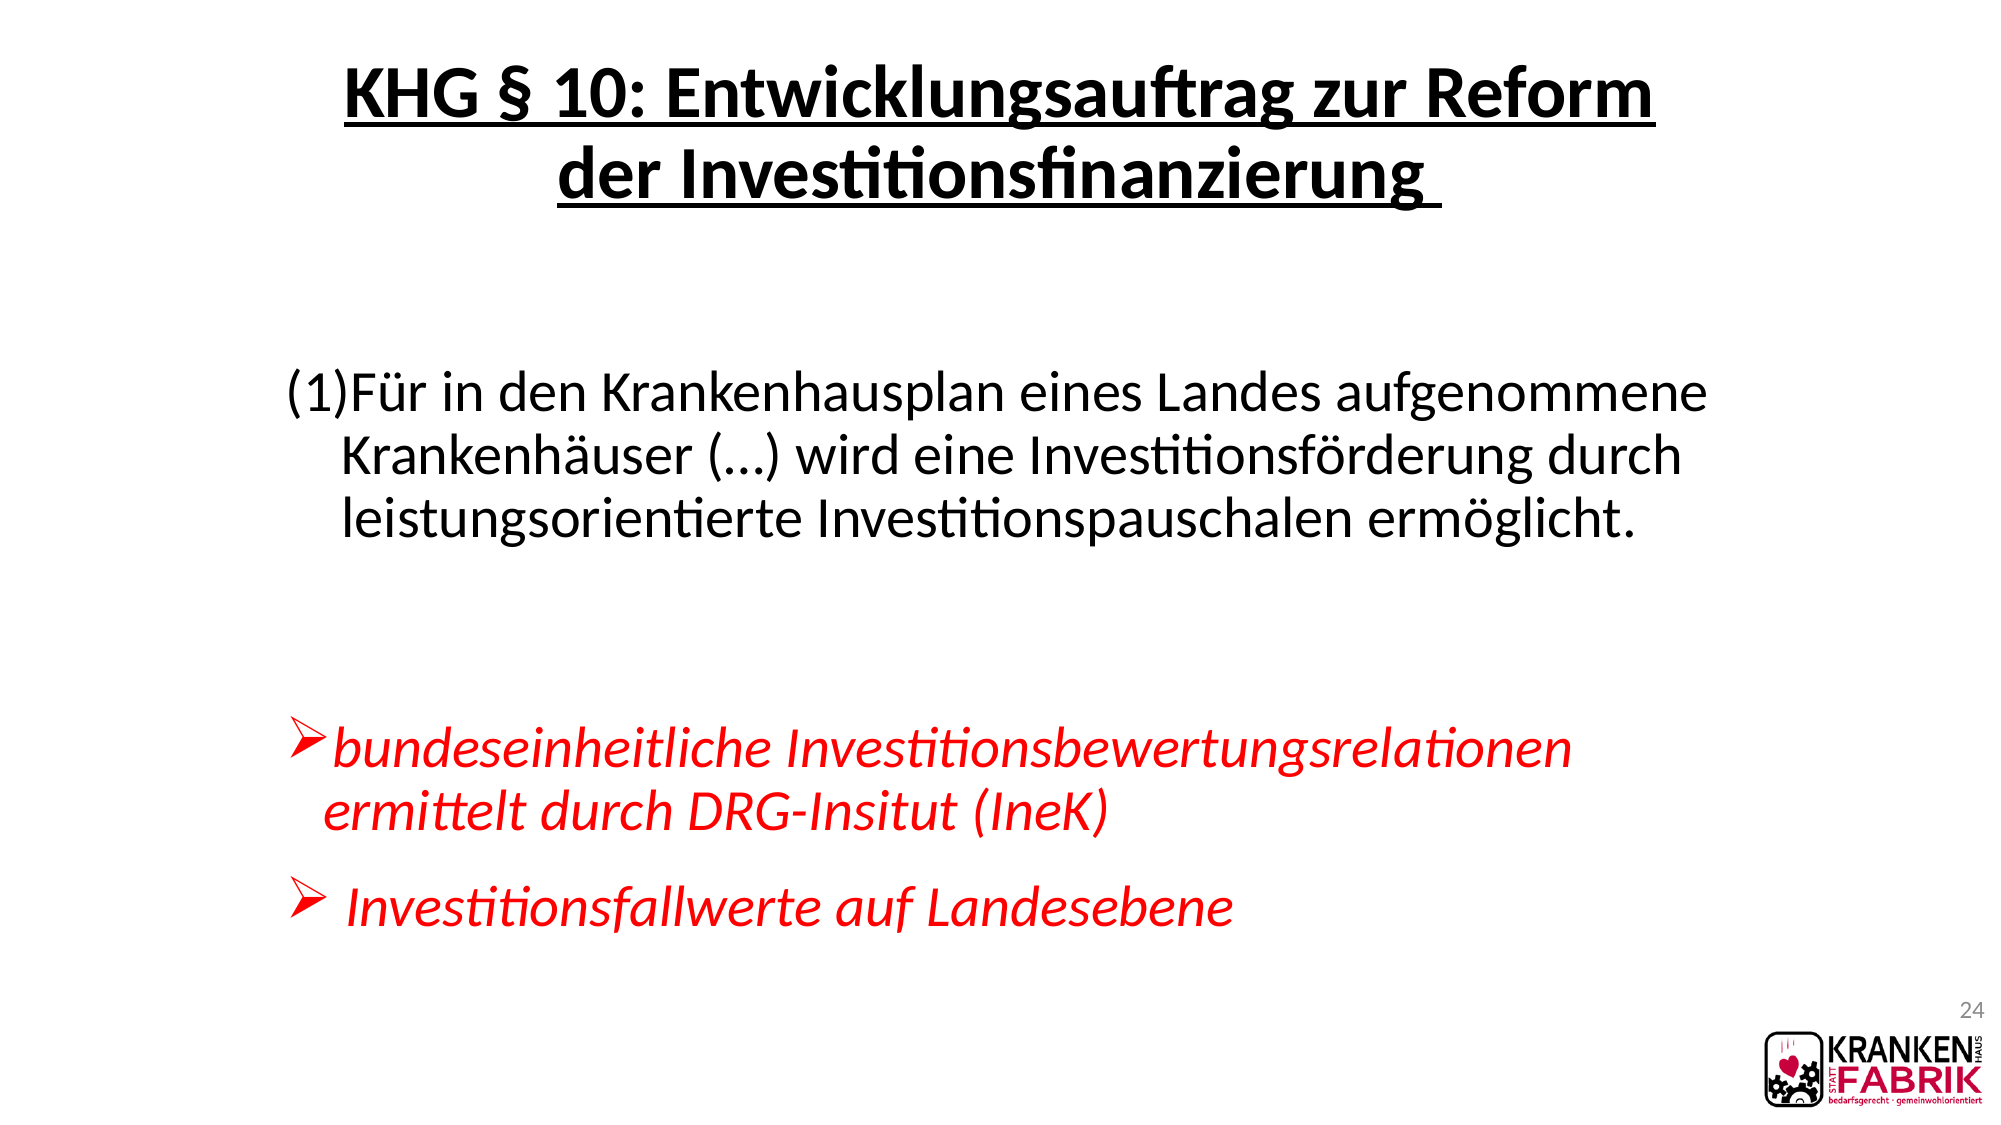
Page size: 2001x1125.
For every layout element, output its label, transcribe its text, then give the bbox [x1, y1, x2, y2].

slide_number 24 [1550, 979, 2000, 1039]
picture [1755, 1039, 2000, 1125]
list Für in den Krankenhausplan eines Landes aufgenommene Krankenhäuser (…) wird eine Investitionsförderung durch leistungsorientierte Investitionspauschalen ermöglicht. bundeseinheitliche Investitionsbewertungsrelationen ermittelt durch DRG-Insitut (IneK) Investitionsfallwerte auf Landesebene [270, 353, 1755, 1125]
title KHG § 10: Entwicklungsauftrag zur Reform der Investitionsfinanzierung [324, 39, 1675, 228]
